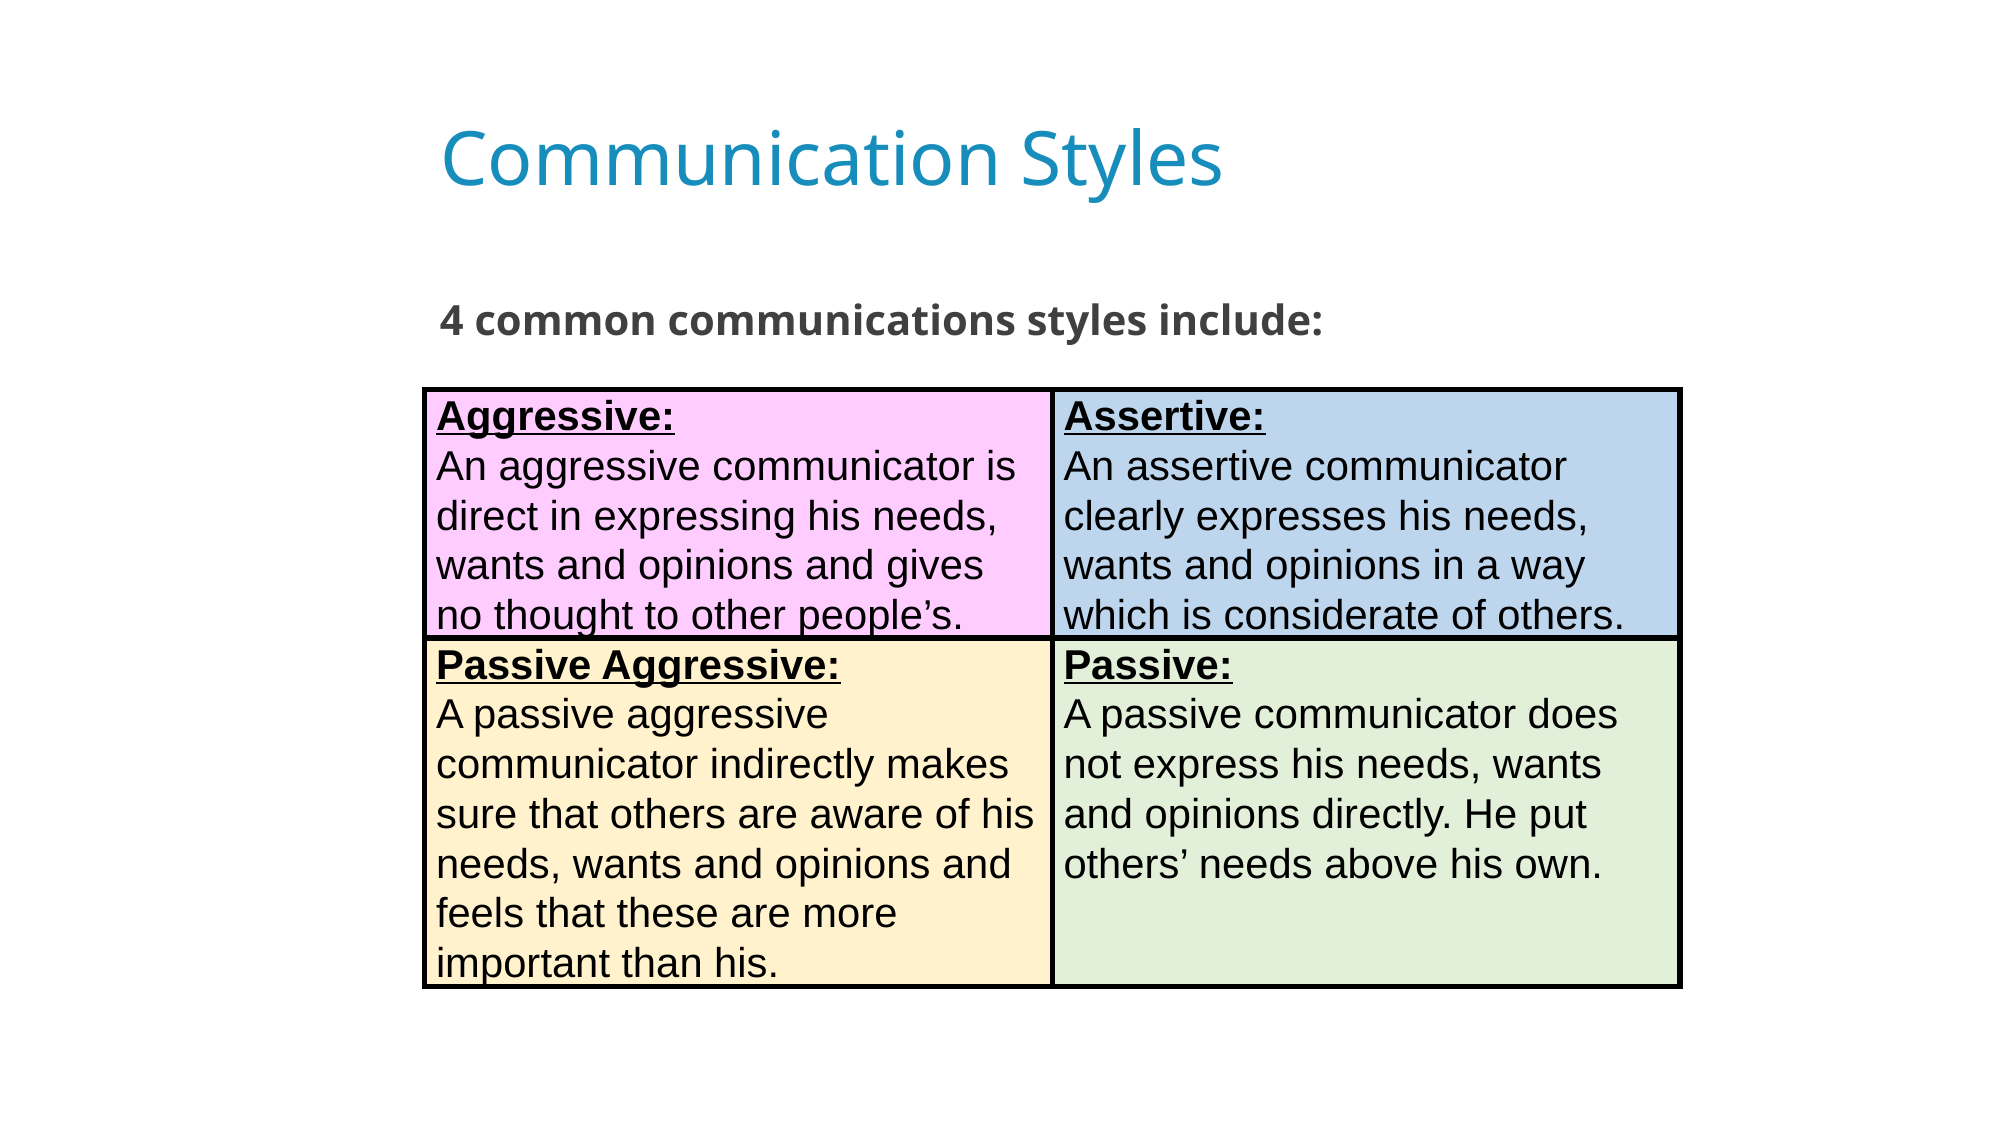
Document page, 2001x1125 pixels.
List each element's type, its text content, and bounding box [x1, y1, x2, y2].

table_header Assertive: An assertive communicator clearly expresses his needs, wants and opinions in a way which is considerate of others. [1055, 392, 1677, 635]
table_cell Passive: A passive communicator does not express his needs, wants and opinions directly. He put others’ needs above his own. [1055, 641, 1677, 984]
table_header Aggressive: An aggressive communicator is direct in expressing his needs, wants and opinions and gives no thought to other people’s. [427, 392, 1050, 635]
table_cell Passive Aggressive: A passive aggressive communicator indirectly makes sure that others are aware of his needs, wants and opinions and feels that these are more important than his. [427, 641, 1050, 984]
title Communication Styles [425, 102, 1888, 286]
list 4 common communications styles include: [424, 286, 1888, 1010]
